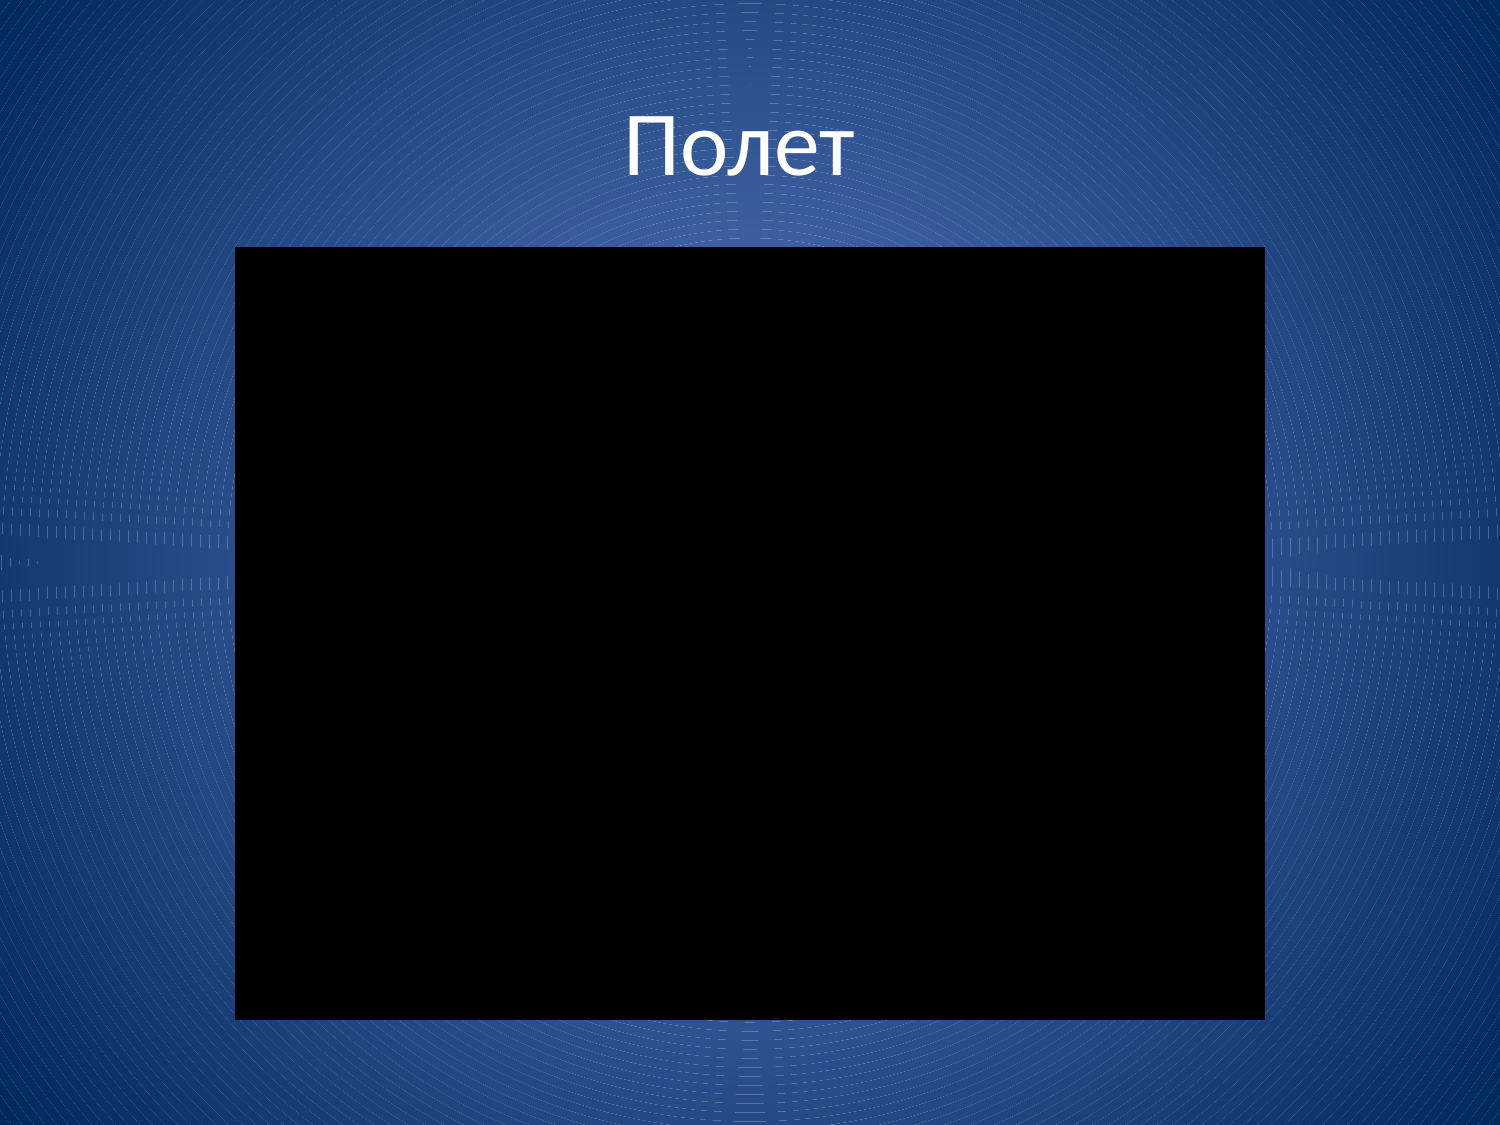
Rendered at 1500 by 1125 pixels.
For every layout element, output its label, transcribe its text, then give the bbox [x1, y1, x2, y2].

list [234, 246, 1266, 1021]
title Полет [75, 45, 1425, 233]
